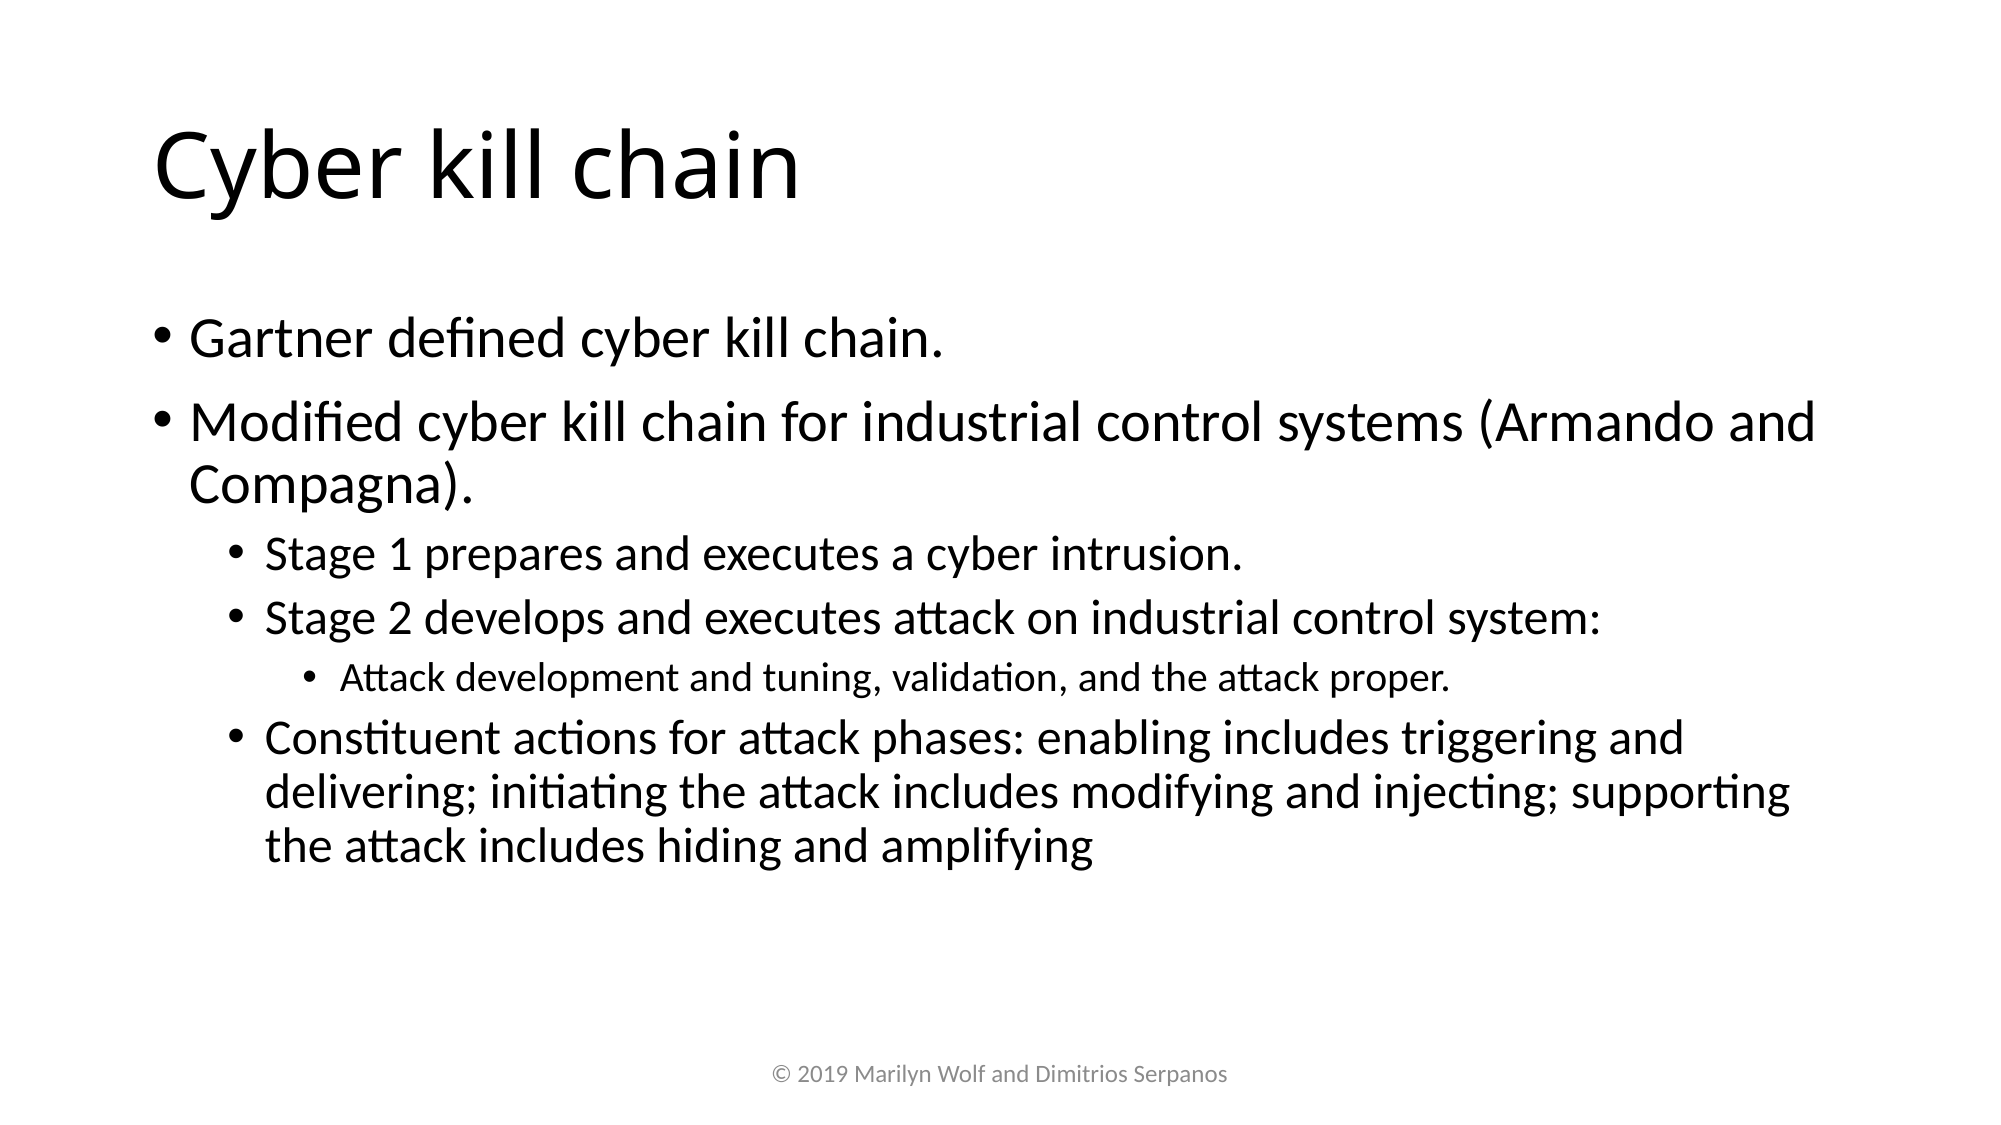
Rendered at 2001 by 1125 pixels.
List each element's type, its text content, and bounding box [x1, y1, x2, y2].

title Cyber kill chain [137, 59, 1863, 278]
footer © 2019 Marilyn Wolf and Dimitrios Serpanos [662, 1042, 1338, 1103]
list Gartner defined cyber kill chain. Modified cyber kill chain for industrial control systems (Armando and Compagna). Stage 1 prepares and executes a cyber intrusion. Stage 2 develops and executes attack on industrial control system: Attack development and tuning, validation, and the attack proper. Constituent actions for attack phases: enabling includes triggering and delivering; initiating the attack includes modifying and injecting; supporting the attack includes hiding and amplifying [137, 299, 1863, 1014]
